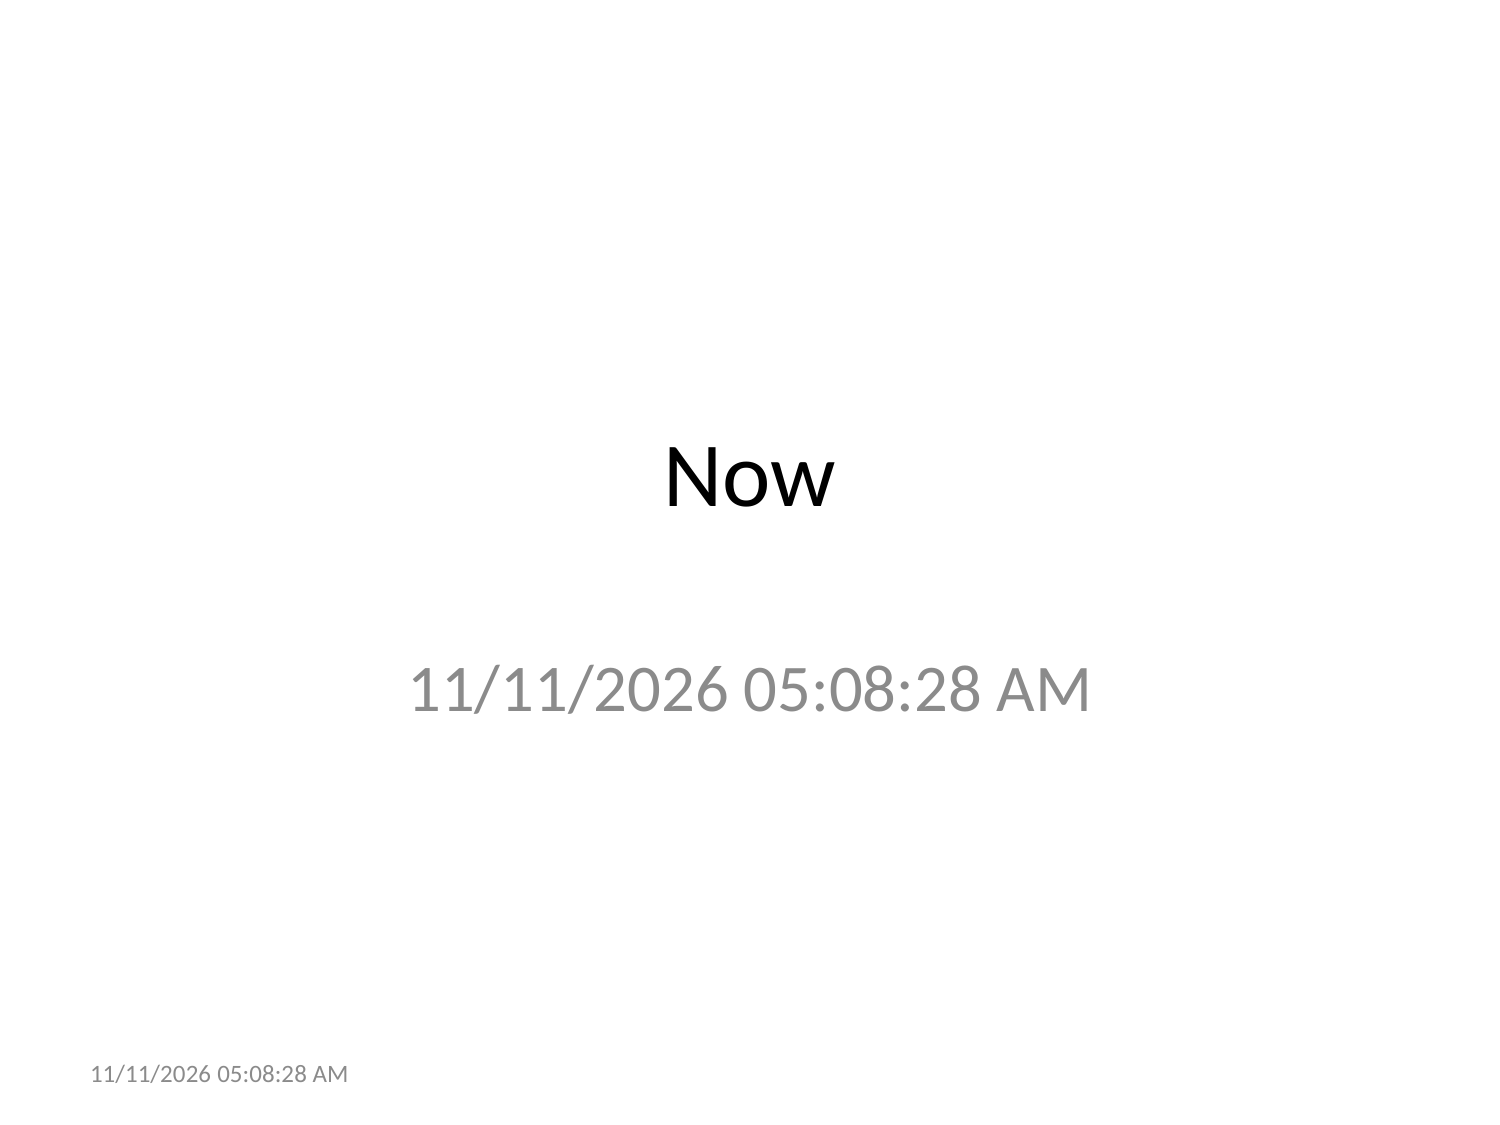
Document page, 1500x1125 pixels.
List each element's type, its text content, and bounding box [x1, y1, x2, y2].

title Now [112, 349, 1388, 591]
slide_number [75, 1042, 425, 1103]
subtitle 2011-12-19 10:20:04 AM [225, 637, 1275, 925]
